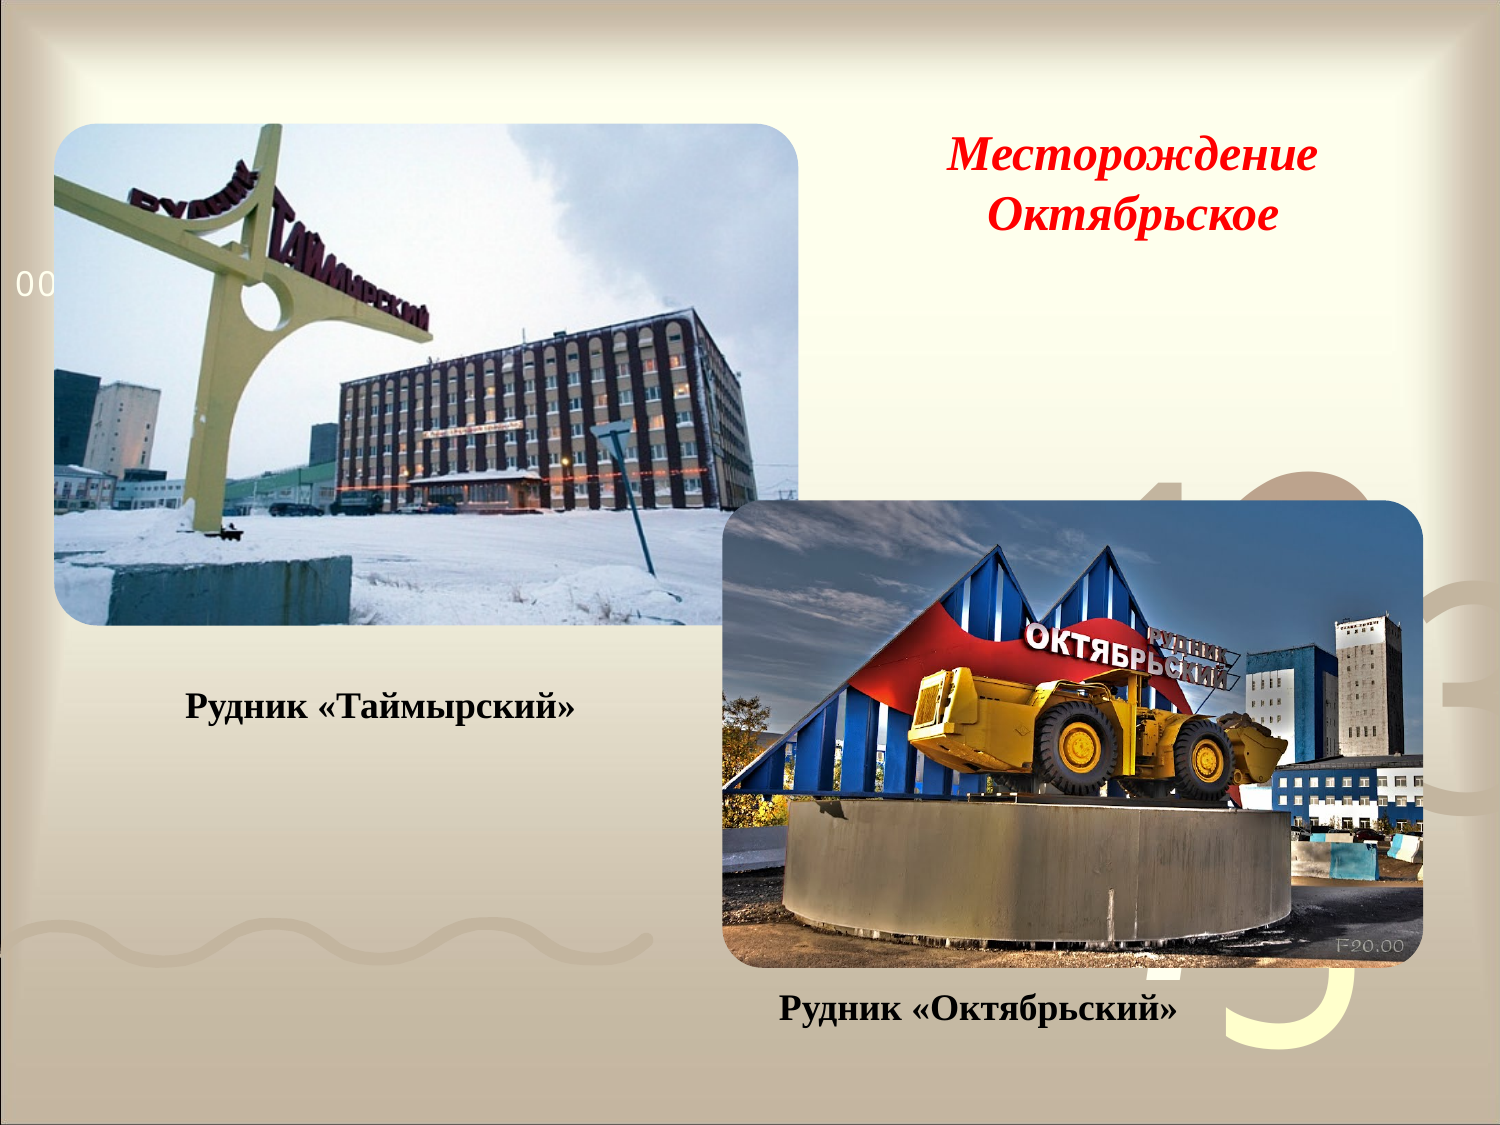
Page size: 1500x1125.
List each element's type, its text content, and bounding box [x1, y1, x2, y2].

picture [0, 0, 1500, 1125]
text_box Рудник «Октябрьский» [764, 977, 1194, 1036]
text_box Месторождение Октябрьское [779, 112, 1500, 248]
text_box Рудник «Таймырский» [170, 673, 601, 734]
